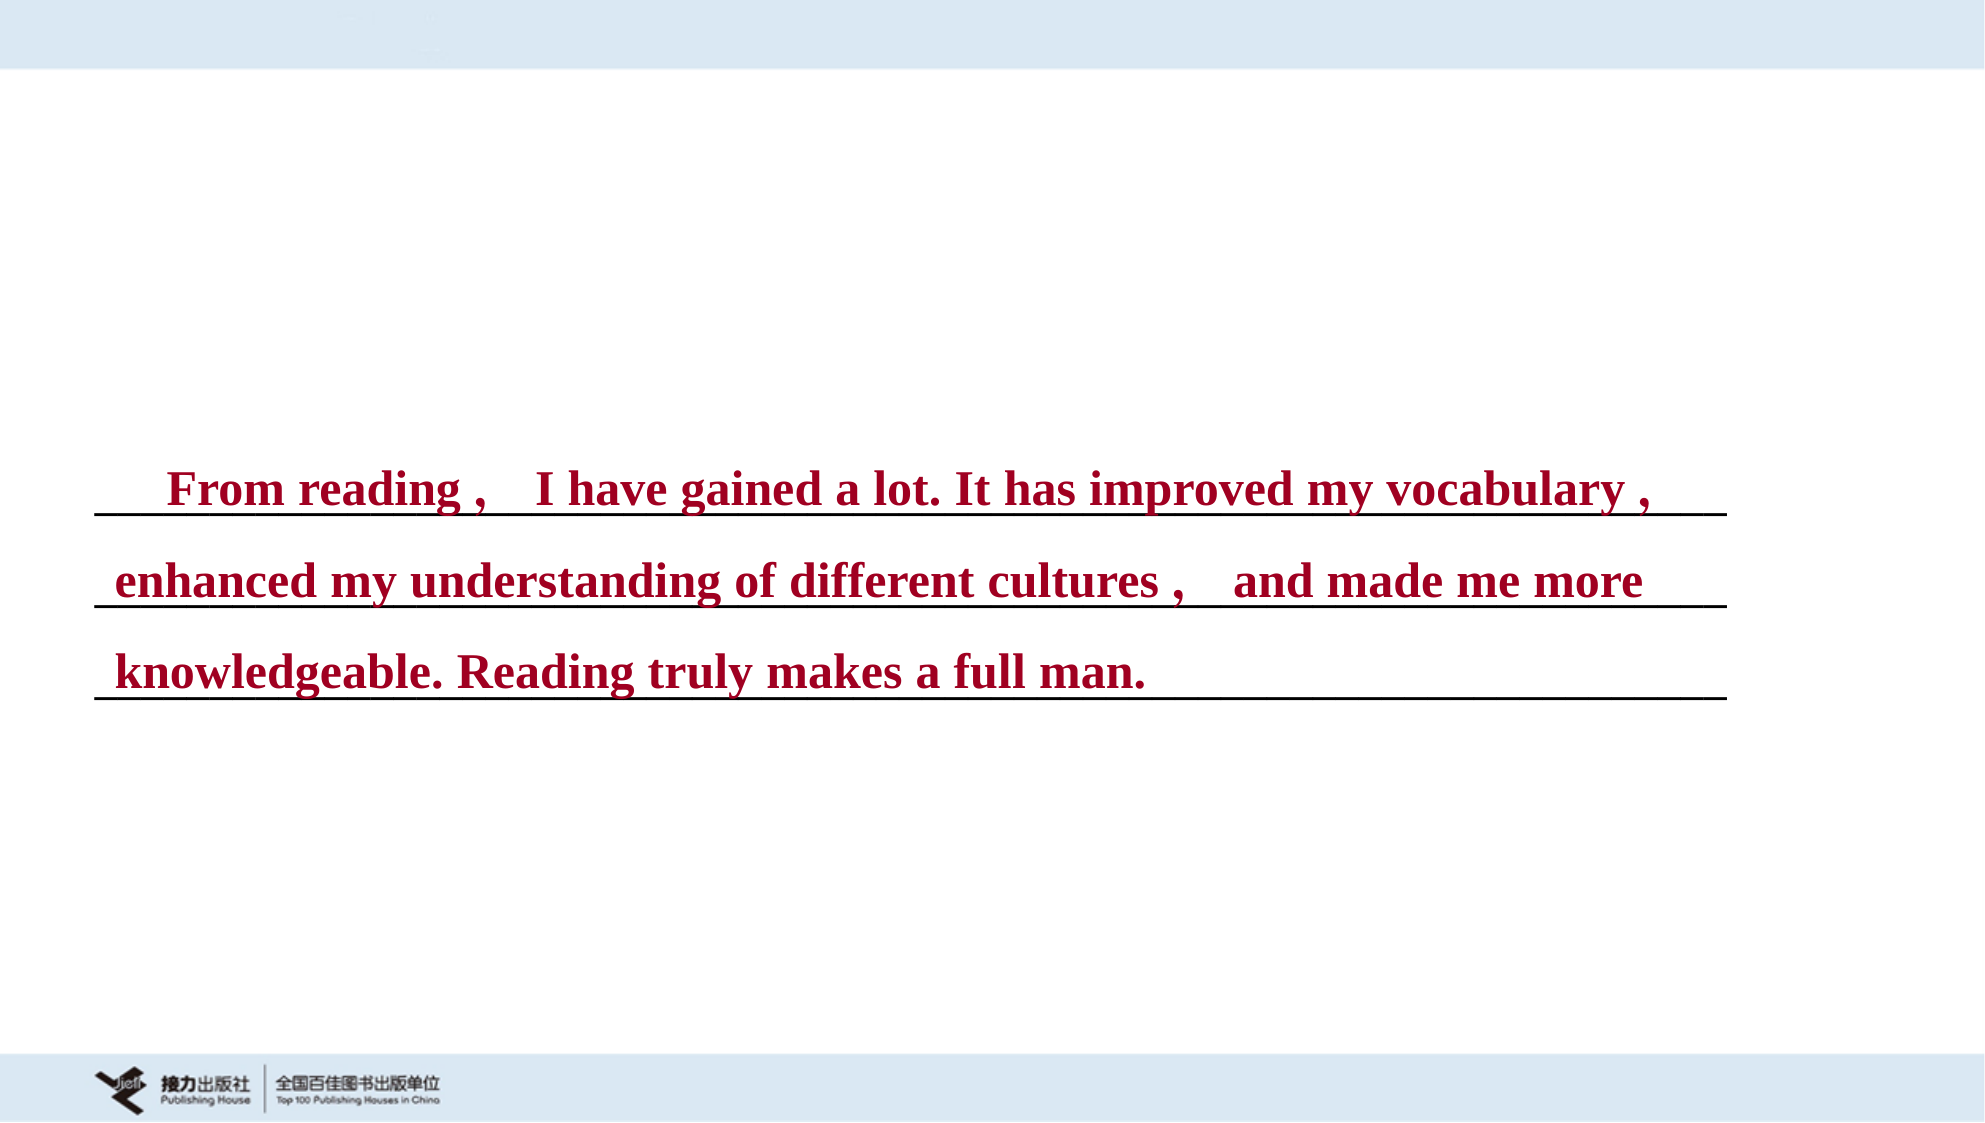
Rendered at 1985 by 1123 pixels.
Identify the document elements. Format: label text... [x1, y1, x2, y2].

picture [0, 0, 1985, 1122]
text_box _______________________________________________________________________ _______________________________________________________________________ _______________________________________________________________________ [94, 428, 1892, 704]
text_box From reading，I have gained a lot. It has improved my vocabulary， enhanced my understanding of different cultures，and made me more knowledgeable. Reading truly makes a full man. [114, 423, 1892, 699]
